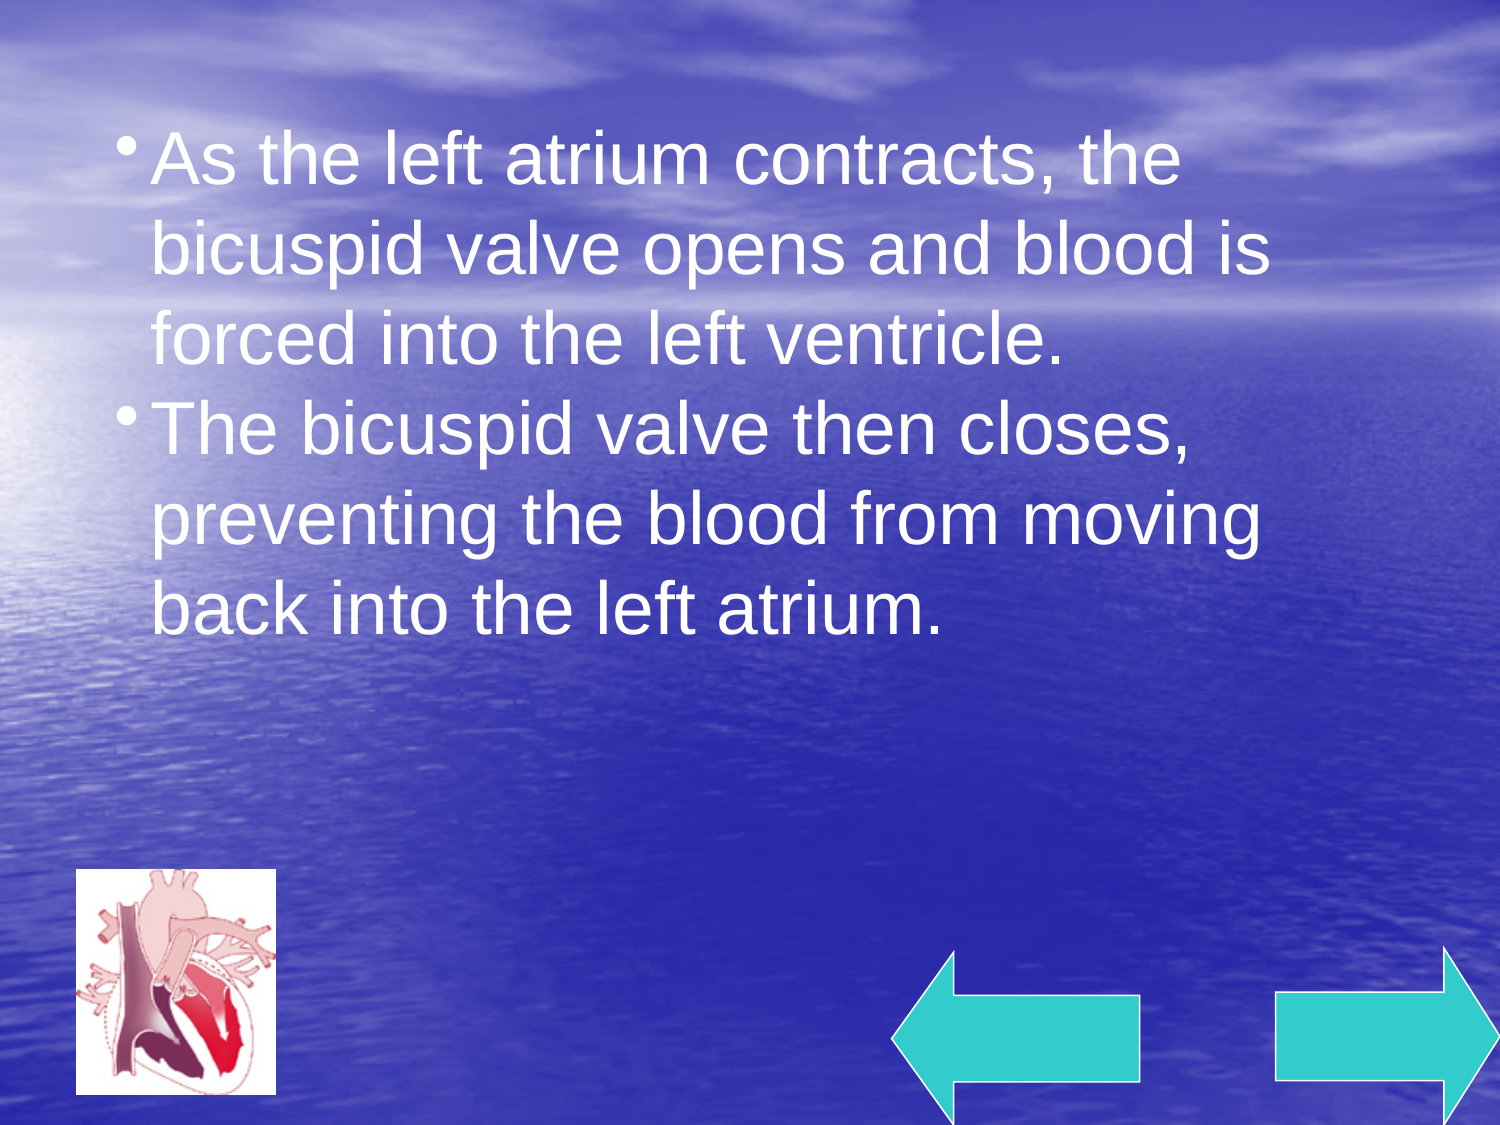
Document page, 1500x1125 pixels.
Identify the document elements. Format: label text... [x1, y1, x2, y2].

text_box As the left atrium contracts, the bicuspid valve opens and blood is forced into the left ventricle. The bicuspid valve then closes, preventing the blood from moving back into the left atrium. [100, 101, 1435, 785]
picture [76, 869, 276, 1095]
text_box [1275, 947, 1500, 1125]
text_box [891, 952, 1140, 1125]
